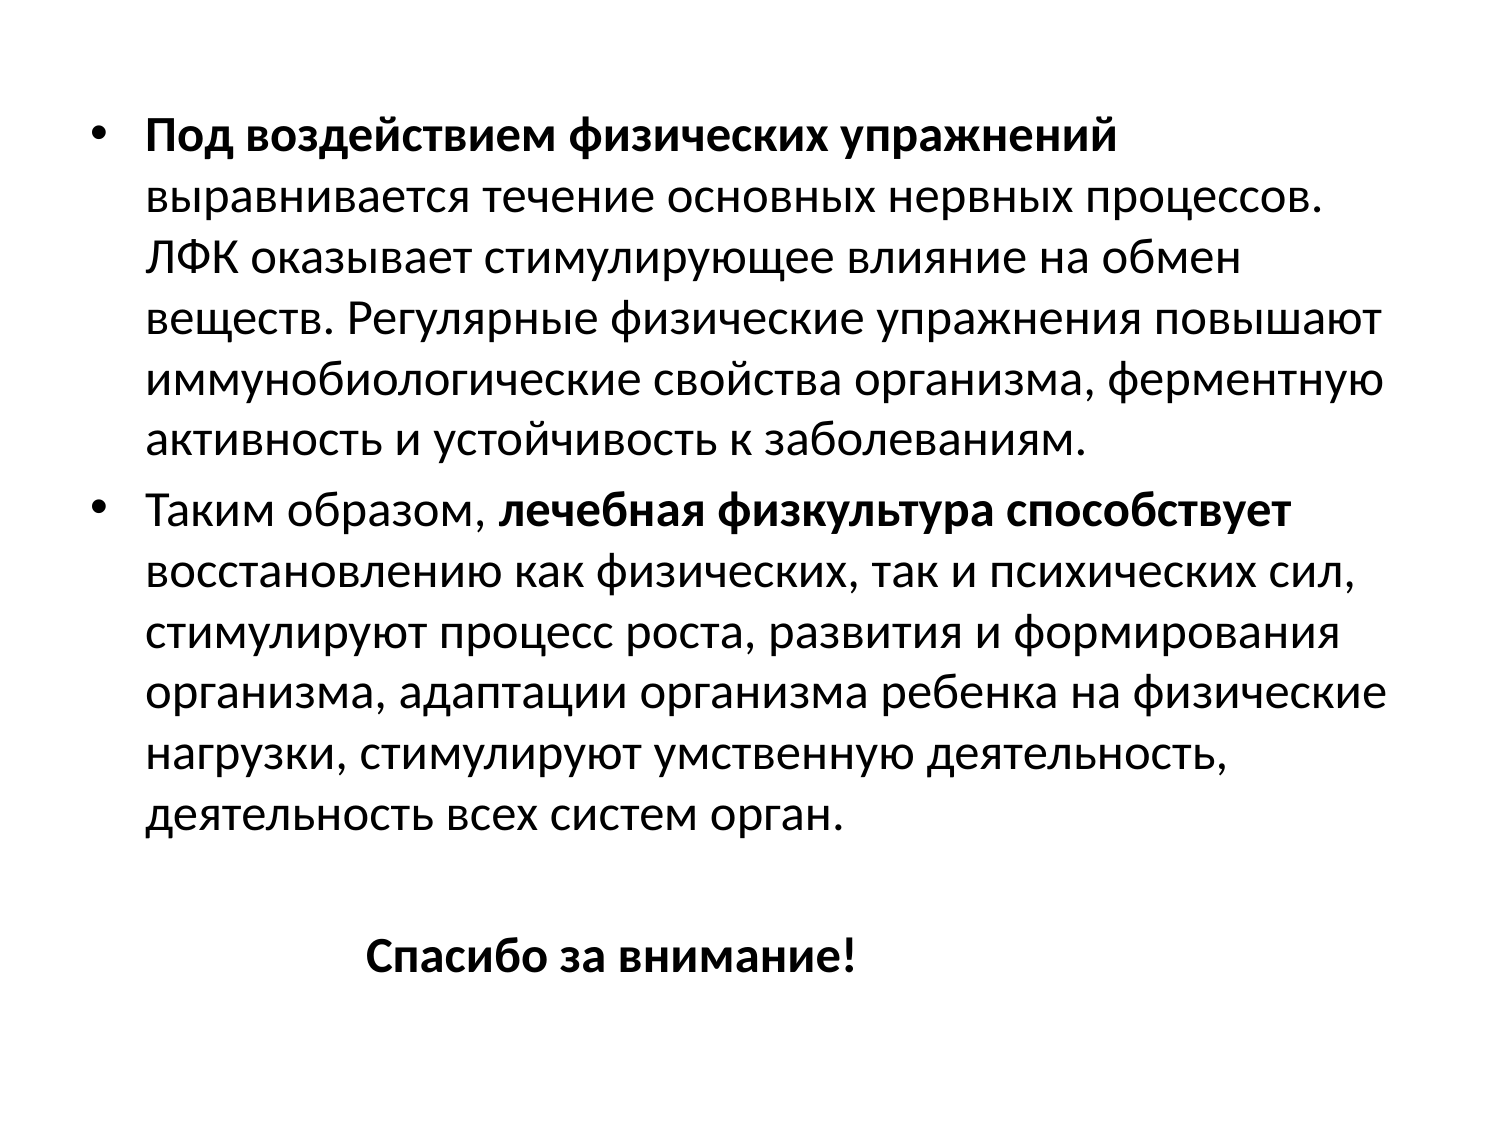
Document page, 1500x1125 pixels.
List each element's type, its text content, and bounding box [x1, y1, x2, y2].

list Под воздействием физических упражнений выравнивается течение основных нервных процессов. ЛФК оказывает стимулирующее влияние на обмен веществ. Регулярные физические упражнения повышают иммунобиологические свойства организма, ферментную активность и устойчивость к заболеваниям. Таким образом, лечебная физкультура способствует восстановлению как физических, так и психических сил, стимулируют процесс роста, развития и формирования организма, адаптации организма ребенка на физические нагрузки, стимулируют умственную деятельность, деятельность всех систем орган. Спасибо за внимание! [75, 93, 1425, 1005]
